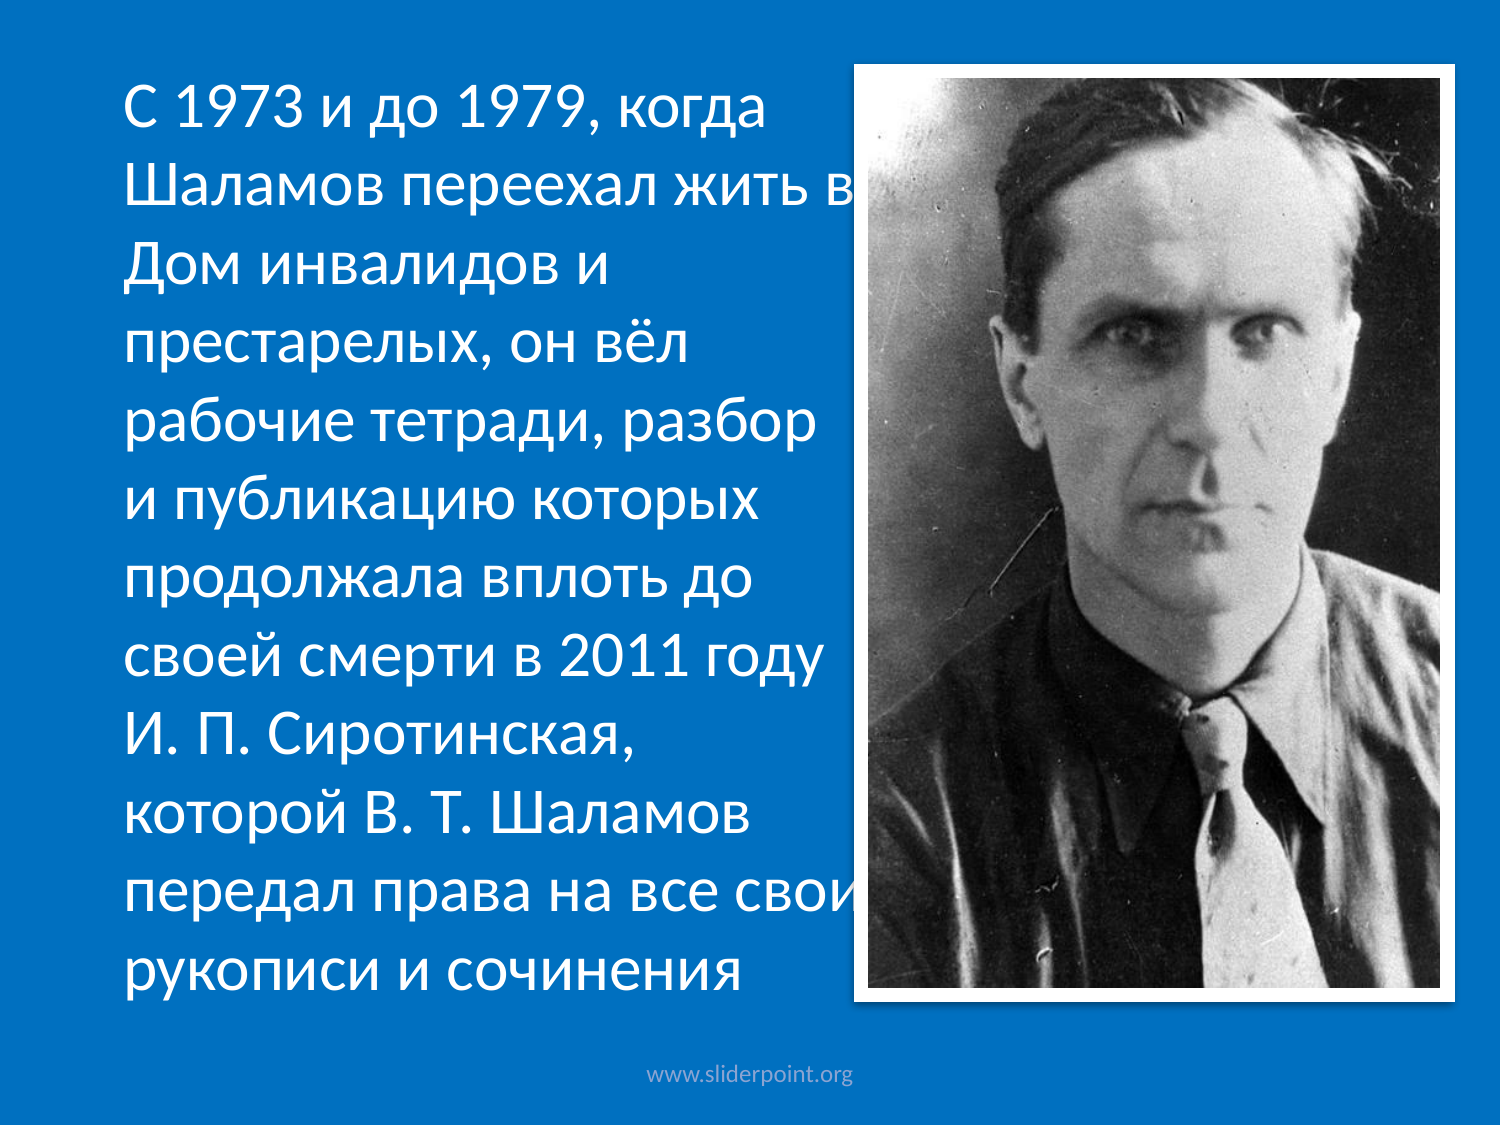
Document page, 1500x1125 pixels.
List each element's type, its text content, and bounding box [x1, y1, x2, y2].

list С 1973 и до 1979, когда Шаламов переехал жить в Дом инвалидов и престарелых, он вёл рабочие тетради, разбор и публикацию которых продолжала вплоть до своей смерти в 2011 году И. П. Сиротинская, которой В. Т. Шаламов передал права на все свои рукописи и сочинения [53, 54, 880, 1071]
picture [867, 77, 1441, 988]
footer www.sliderpoint.org [512, 1042, 988, 1103]
